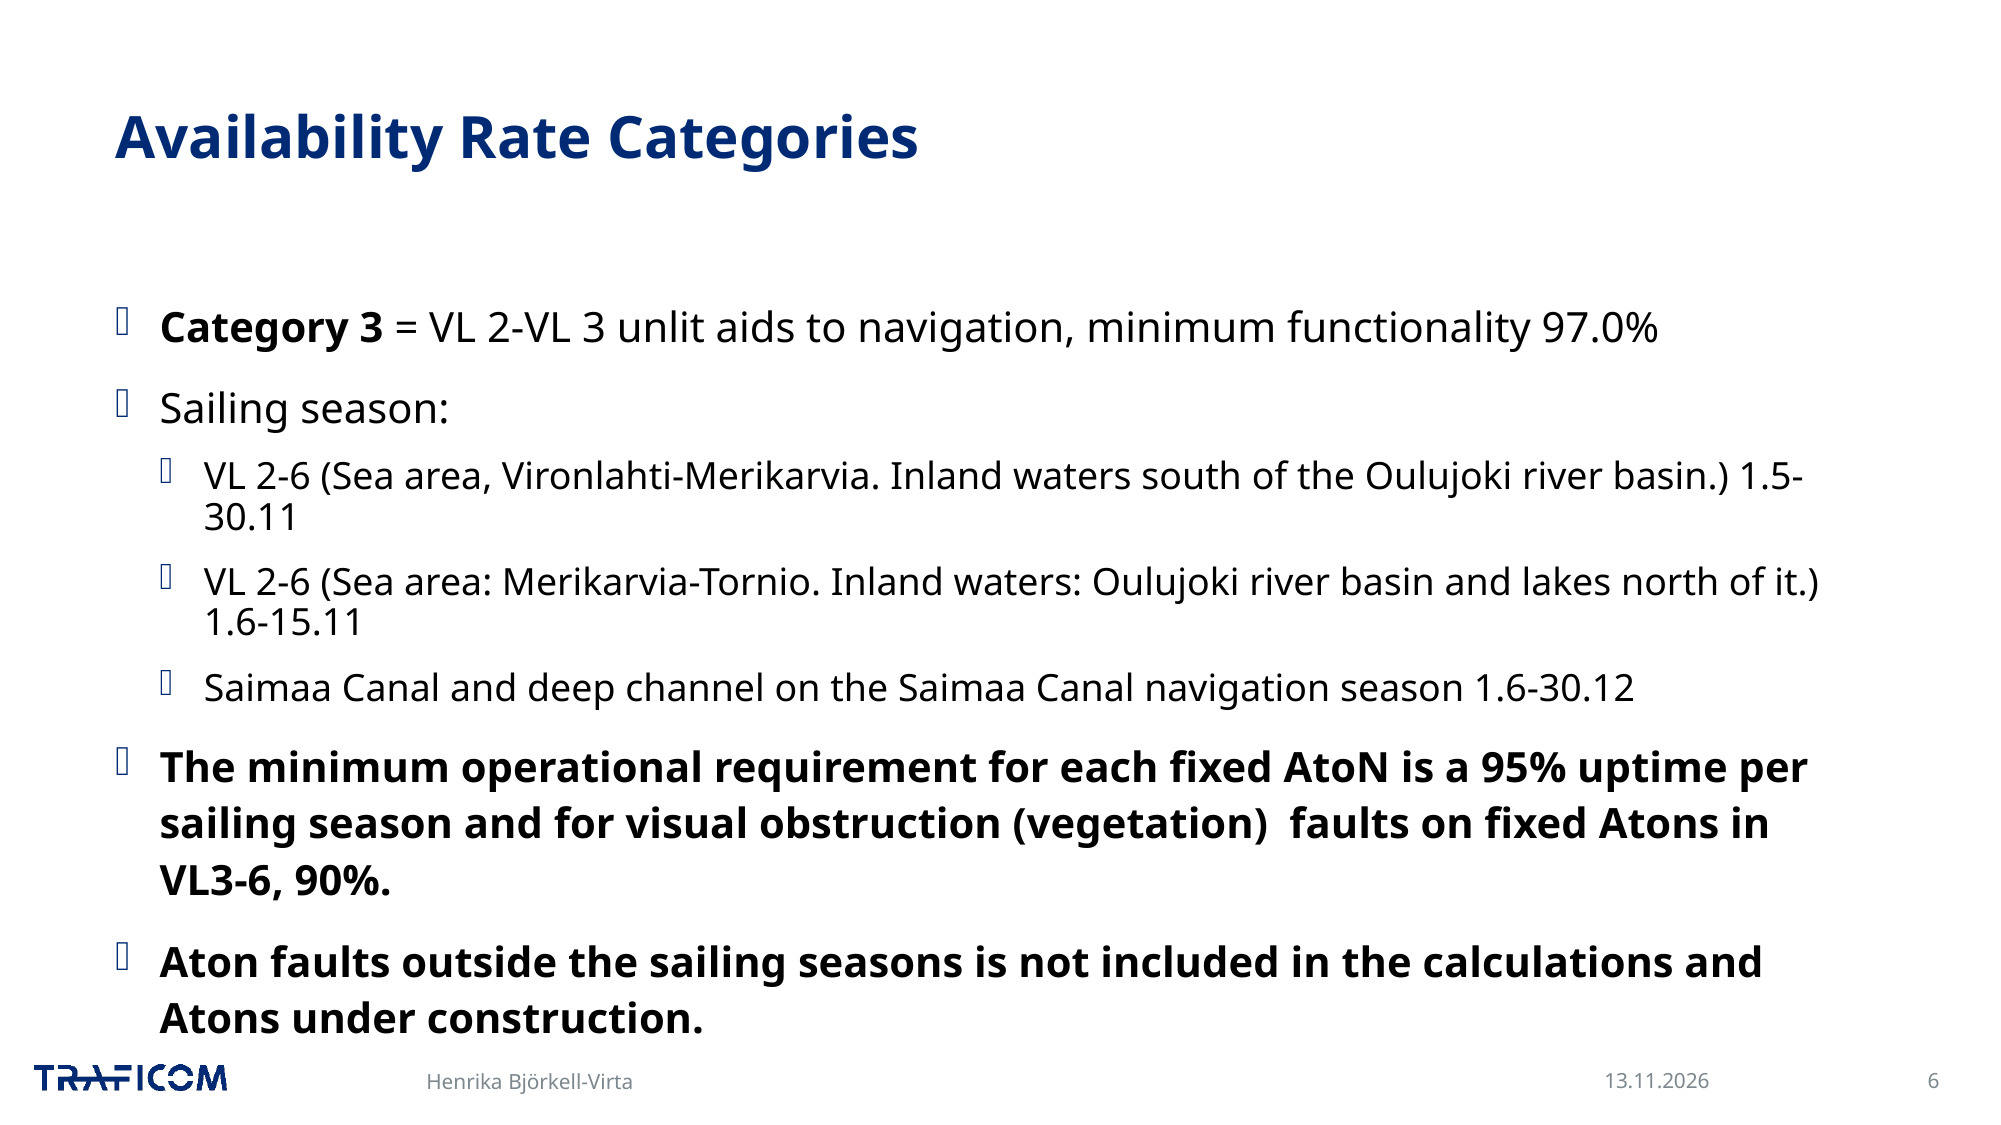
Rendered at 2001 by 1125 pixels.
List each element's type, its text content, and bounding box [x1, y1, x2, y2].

list Category 3 = VL 2-VL 3 unlit aids to navigation, minimum functionality 97.0% Sailing season: VL 2-6 (Sea area, Vironlahti-Merikarvia. Inland waters south of the Oulujoki river basin.) 1.5-30.11 VL 2-6 (Sea area: Merikarvia-Tornio. Inland waters: Oulujoki river basin and lakes north of it.) 1.6-15.11 Saimaa Canal and deep channel on the Saimaa Canal navigation season 1.6-30.12 The minimum operational requirement for each fixed AtoN is a 95% uptime per sailing season and for visual obstruction (vegetation) faults on fixed Atons in VL3-6, 90%. Aton faults outside the sailing seasons is not included in the calculations and Atons under construction. [100, 286, 1864, 1015]
title Availability Rate Categories [100, 100, 1864, 283]
slide_number 6 [1854, 1060, 1955, 1103]
footer Henrika Björkell-Virta [411, 1060, 1000, 1103]
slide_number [1503, 1060, 1811, 1103]
picture [34, 1064, 227, 1091]
